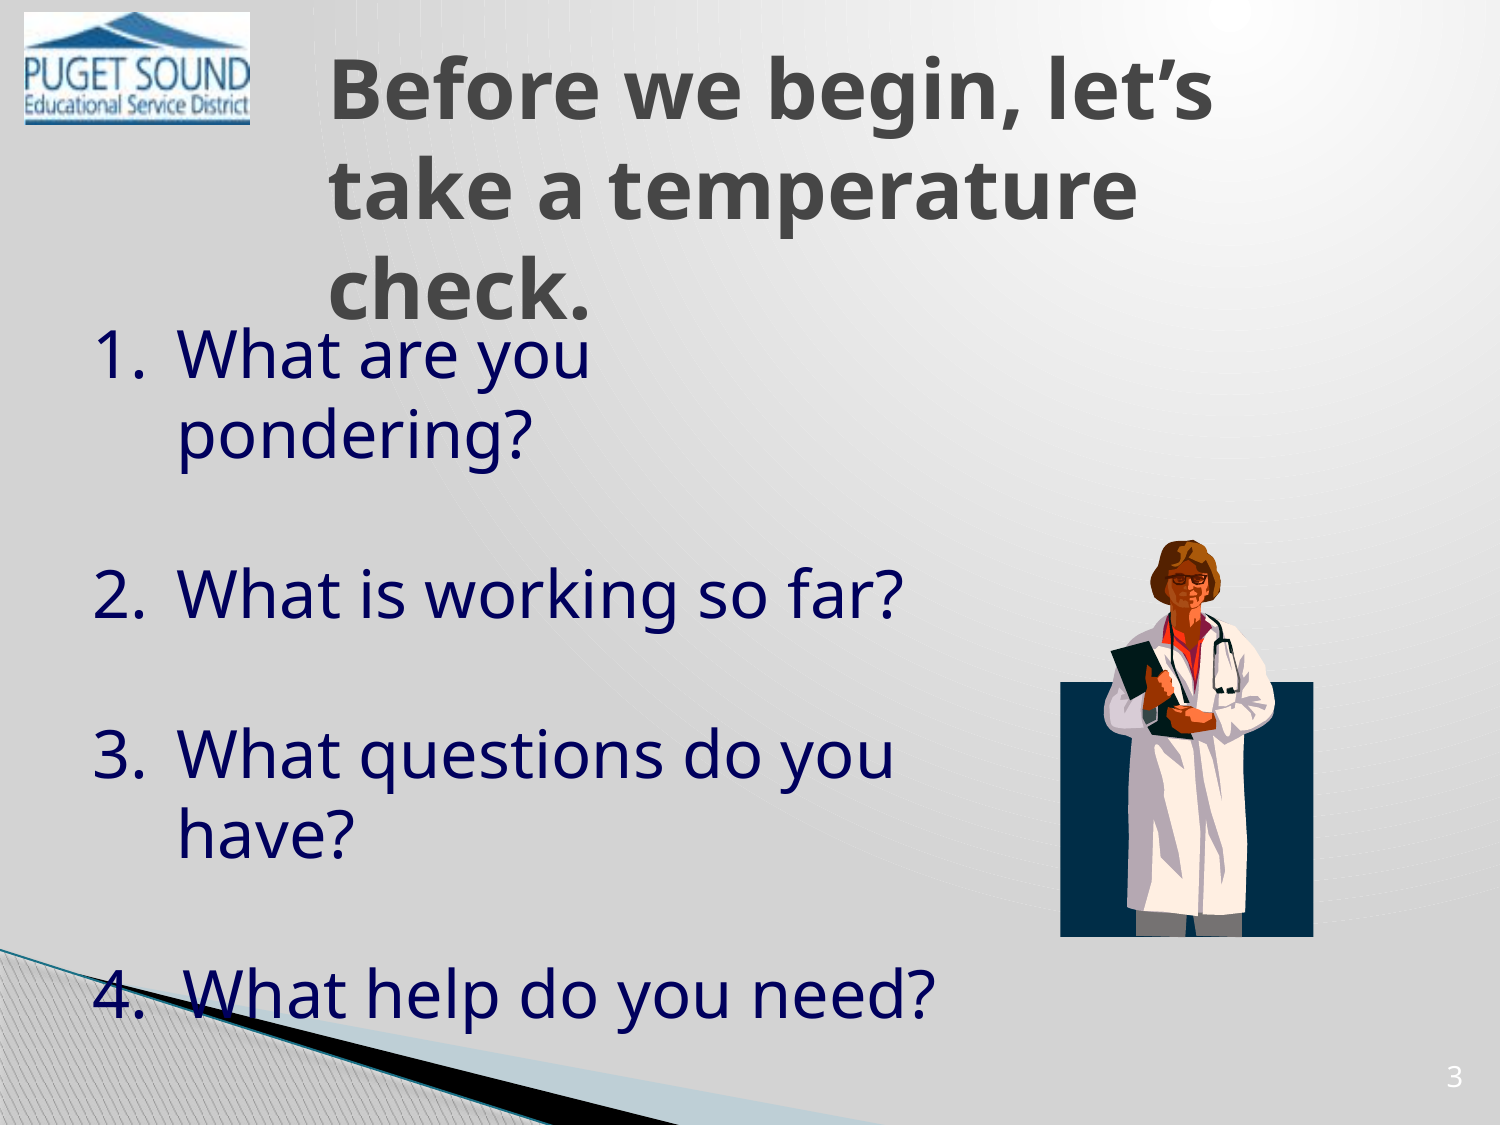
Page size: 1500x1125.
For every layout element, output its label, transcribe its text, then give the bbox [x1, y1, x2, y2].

title Before we begin, let’s take a temperature check. [312, 75, 1438, 298]
slide_number 3 [1418, 1051, 1479, 1112]
picture [1060, 539, 1314, 938]
picture [24, 12, 250, 125]
text_box What are you pondering? What is working so far? What questions do you have? 4. What help do you need? [77, 304, 963, 1039]
